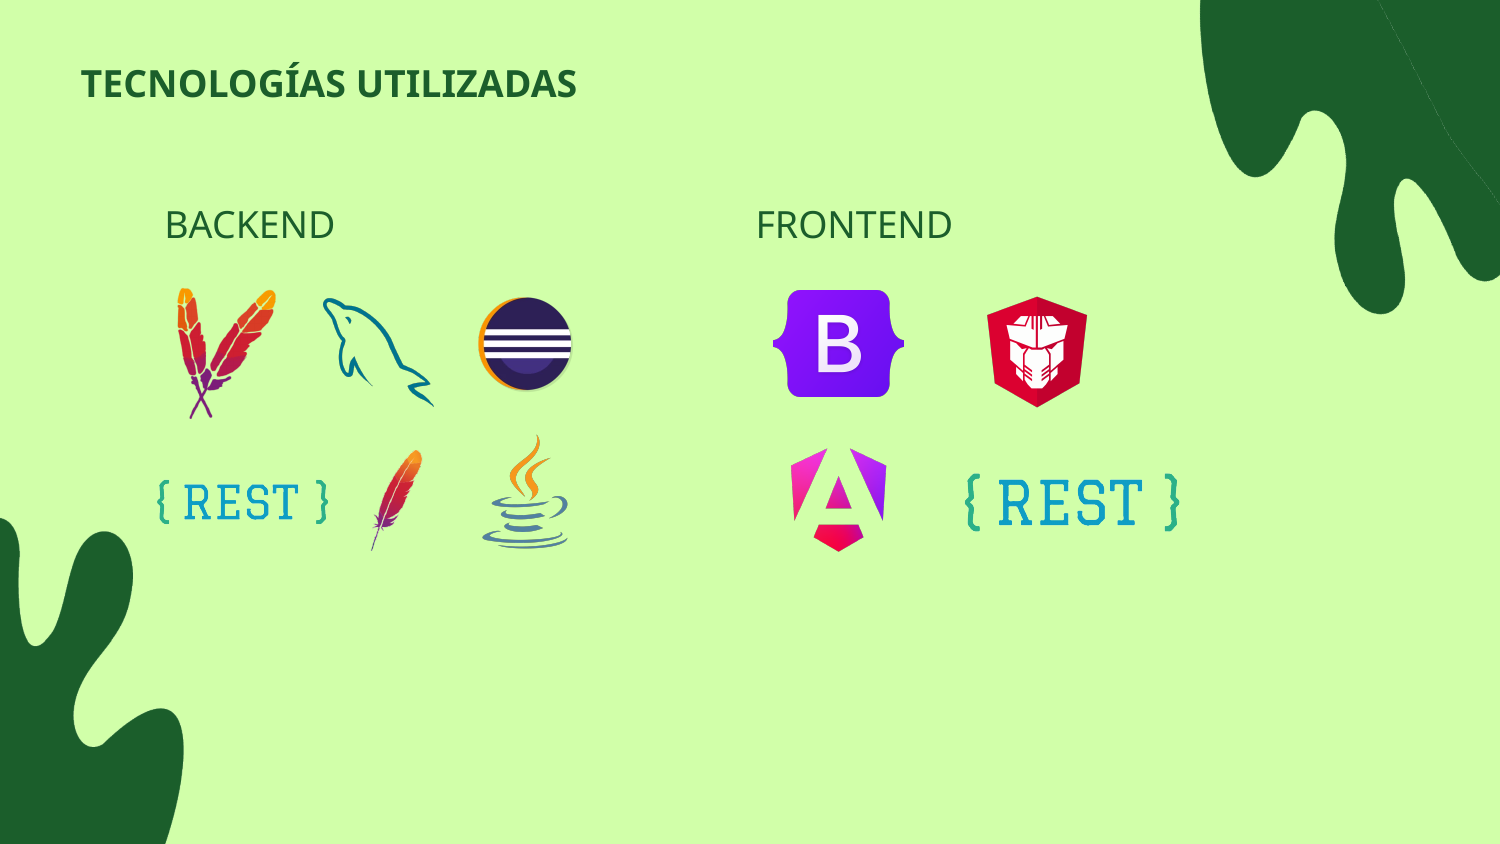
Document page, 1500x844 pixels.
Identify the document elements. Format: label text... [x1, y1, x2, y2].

picture [773, 433, 904, 567]
picture [0, 469, 338, 844]
title TECNOLOGÍAS UTILIZADAS [65, 74, 647, 120]
picture [773, 290, 904, 397]
picture [345, 449, 447, 551]
picture [172, 268, 283, 419]
picture [474, 293, 575, 395]
picture [323, 296, 434, 408]
subtitle BACKEND [149, 178, 583, 255]
picture [478, 433, 571, 552]
picture [951, 460, 1193, 541]
subtitle FRONTEND [740, 178, 1125, 255]
picture [983, 296, 1092, 408]
picture [1130, 0, 1500, 382]
